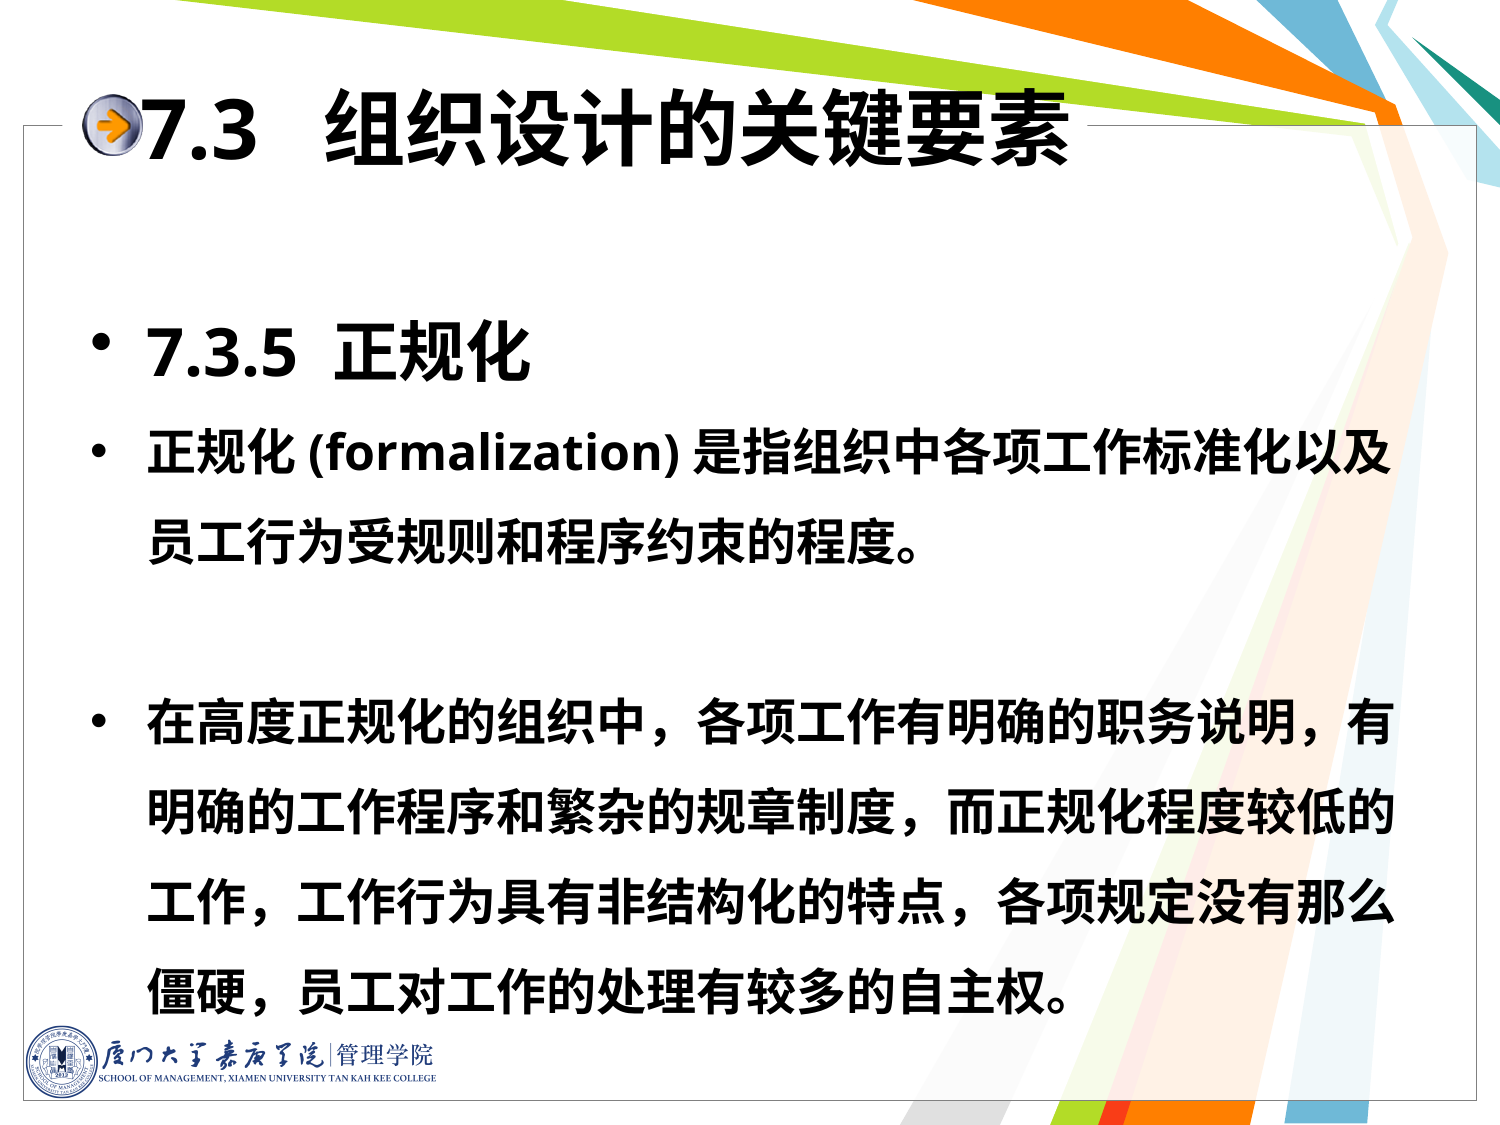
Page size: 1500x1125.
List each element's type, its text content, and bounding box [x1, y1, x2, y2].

title 7.3 组织设计的关键要素 [125, 32, 1159, 220]
list 7.3.5 正规化 正规化(formalization)是指组织中各项工作标准化以及员工行为受规则和程序约朿的程度。 在高度正规化的组织中，各项工作有明确的职务说明，有明确的工作程序和繁杂的规章制度，而正规化程度较低的工作，工作行为具有非结构化的特点，各项规定没有那么僵硬，员工对工作的处理有较多的自主权。 [75, 262, 1425, 1005]
picture [82, 94, 125, 156]
picture [24, 1024, 438, 1100]
